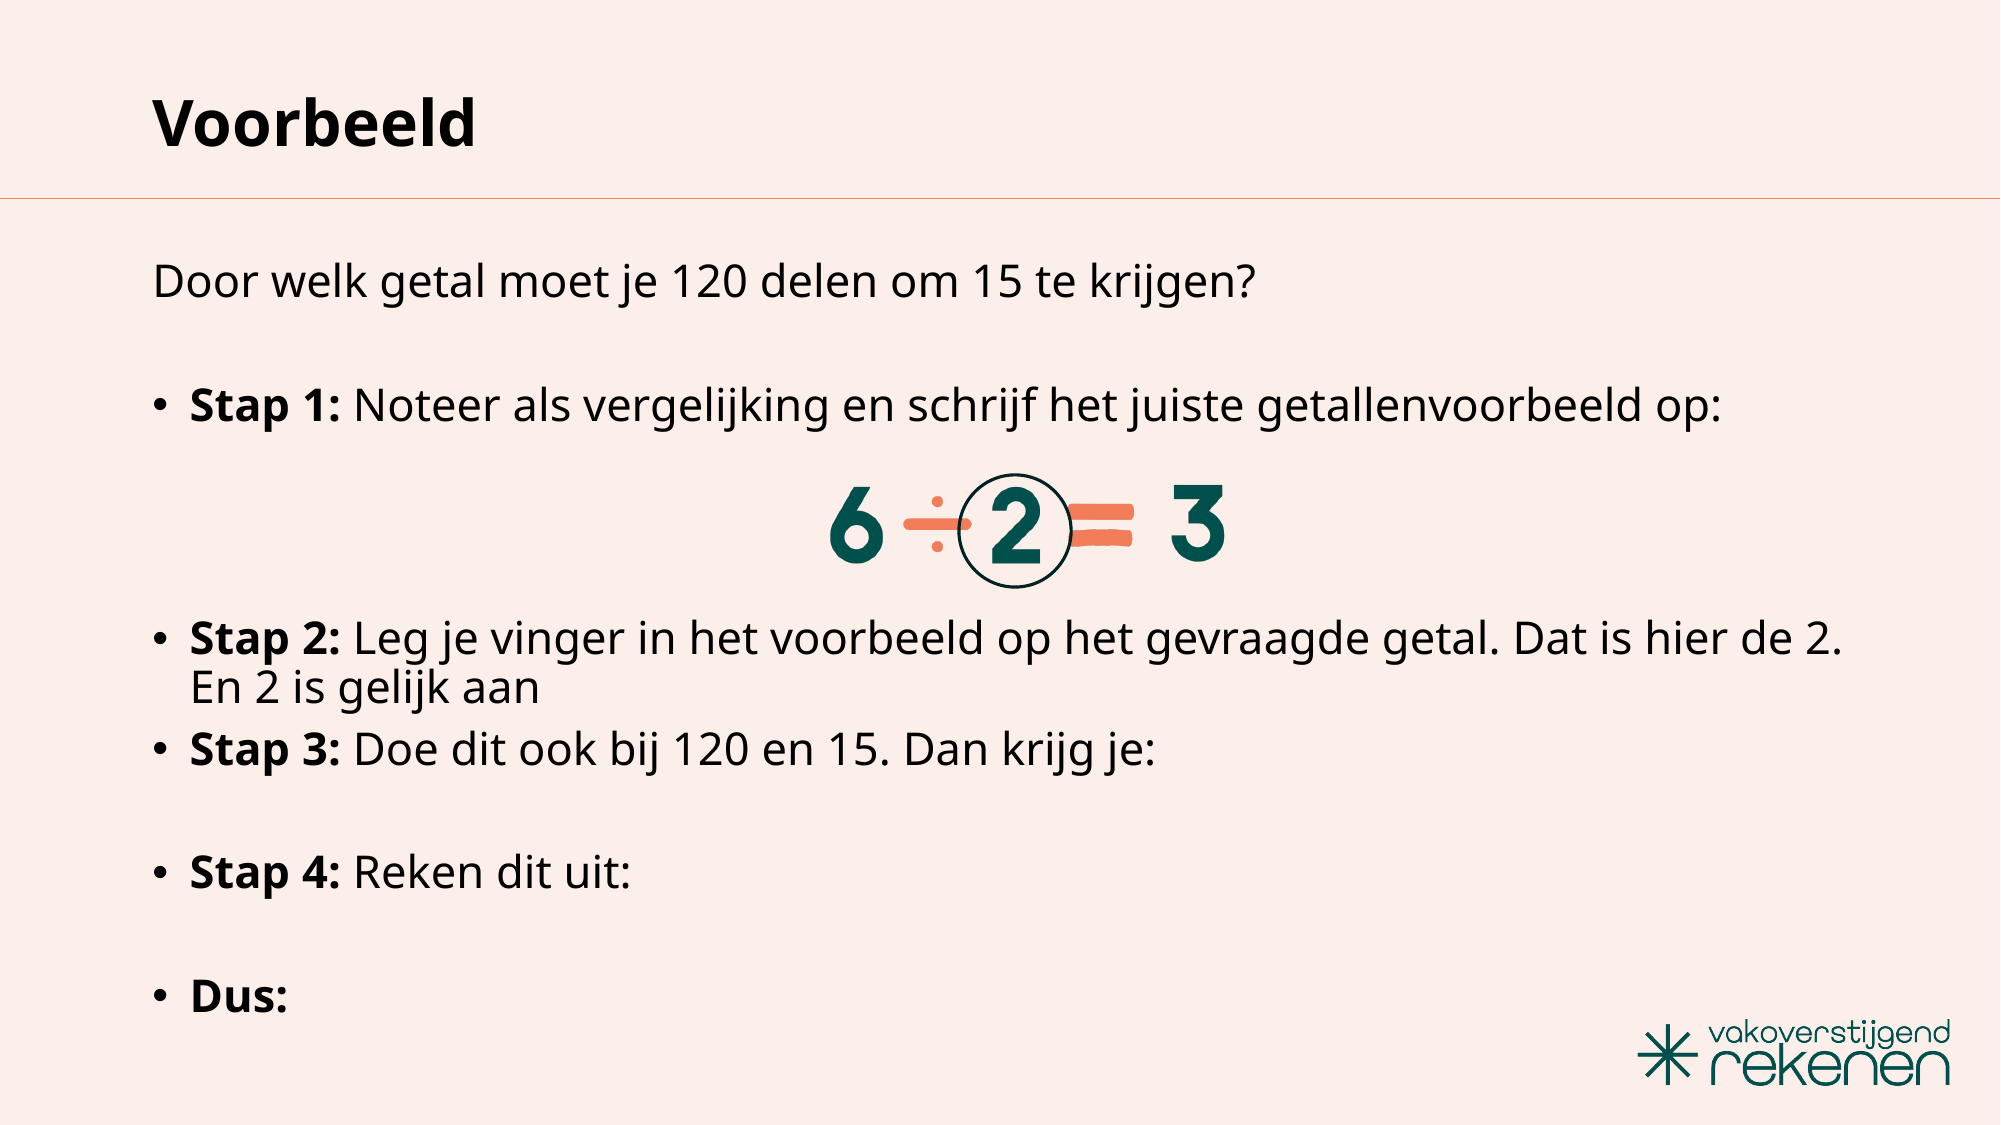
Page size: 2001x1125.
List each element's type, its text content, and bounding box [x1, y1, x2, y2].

text_box [987, 581, 1043, 589]
picture [1617, 1006, 1970, 1099]
title Voorbeeld [137, 83, 1863, 168]
picture [797, 458, 1255, 581]
